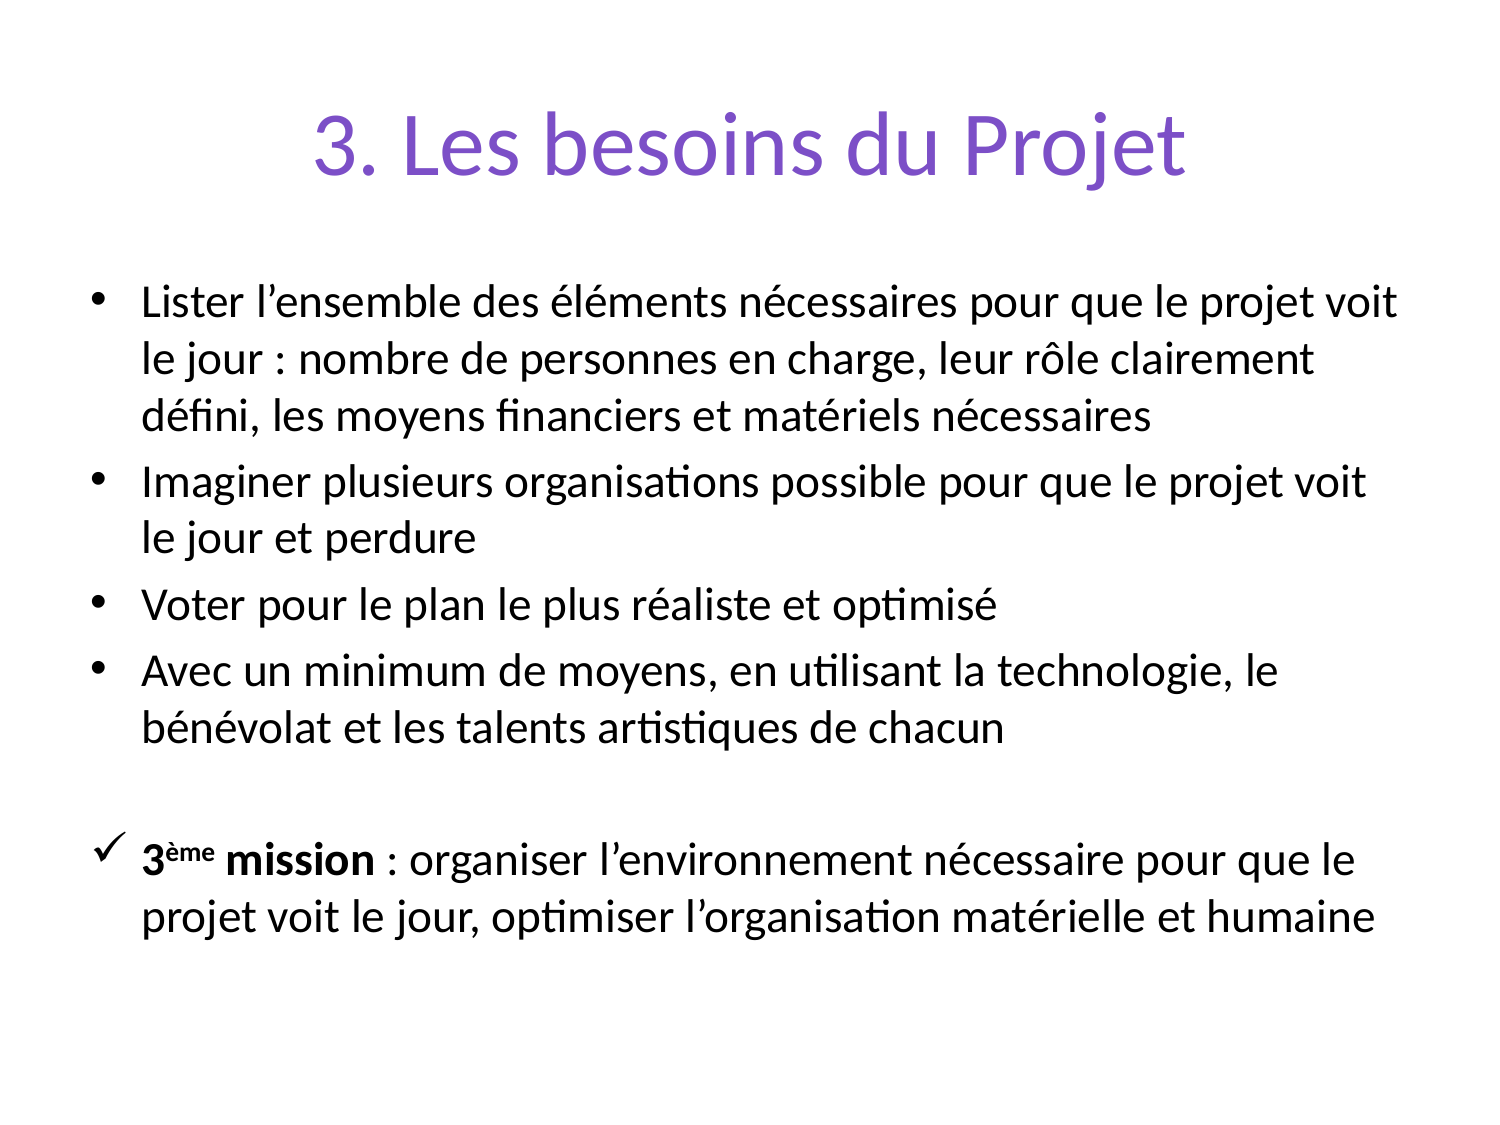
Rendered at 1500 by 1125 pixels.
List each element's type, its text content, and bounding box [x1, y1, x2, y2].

list Lister l’ensemble des éléments nécessaires pour que le projet voit le jour : nombre de personnes en charge, leur rôle clairement défini, les moyens financiers et matériels nécessaires Imaginer plusieurs organisations possible pour que le projet voit le jour et perdure Voter pour le plan le plus réaliste et optimisé Avec un minimum de moyens, en utilisant la technologie, le bénévolat et les talents artistiques de chacun 3ème mission : organiser l’environnement nécessaire pour que le projet voit le jour, optimiser l’organisation matérielle et humaine [75, 262, 1425, 1005]
title 3. Les besoins du Projet [75, 45, 1425, 233]
